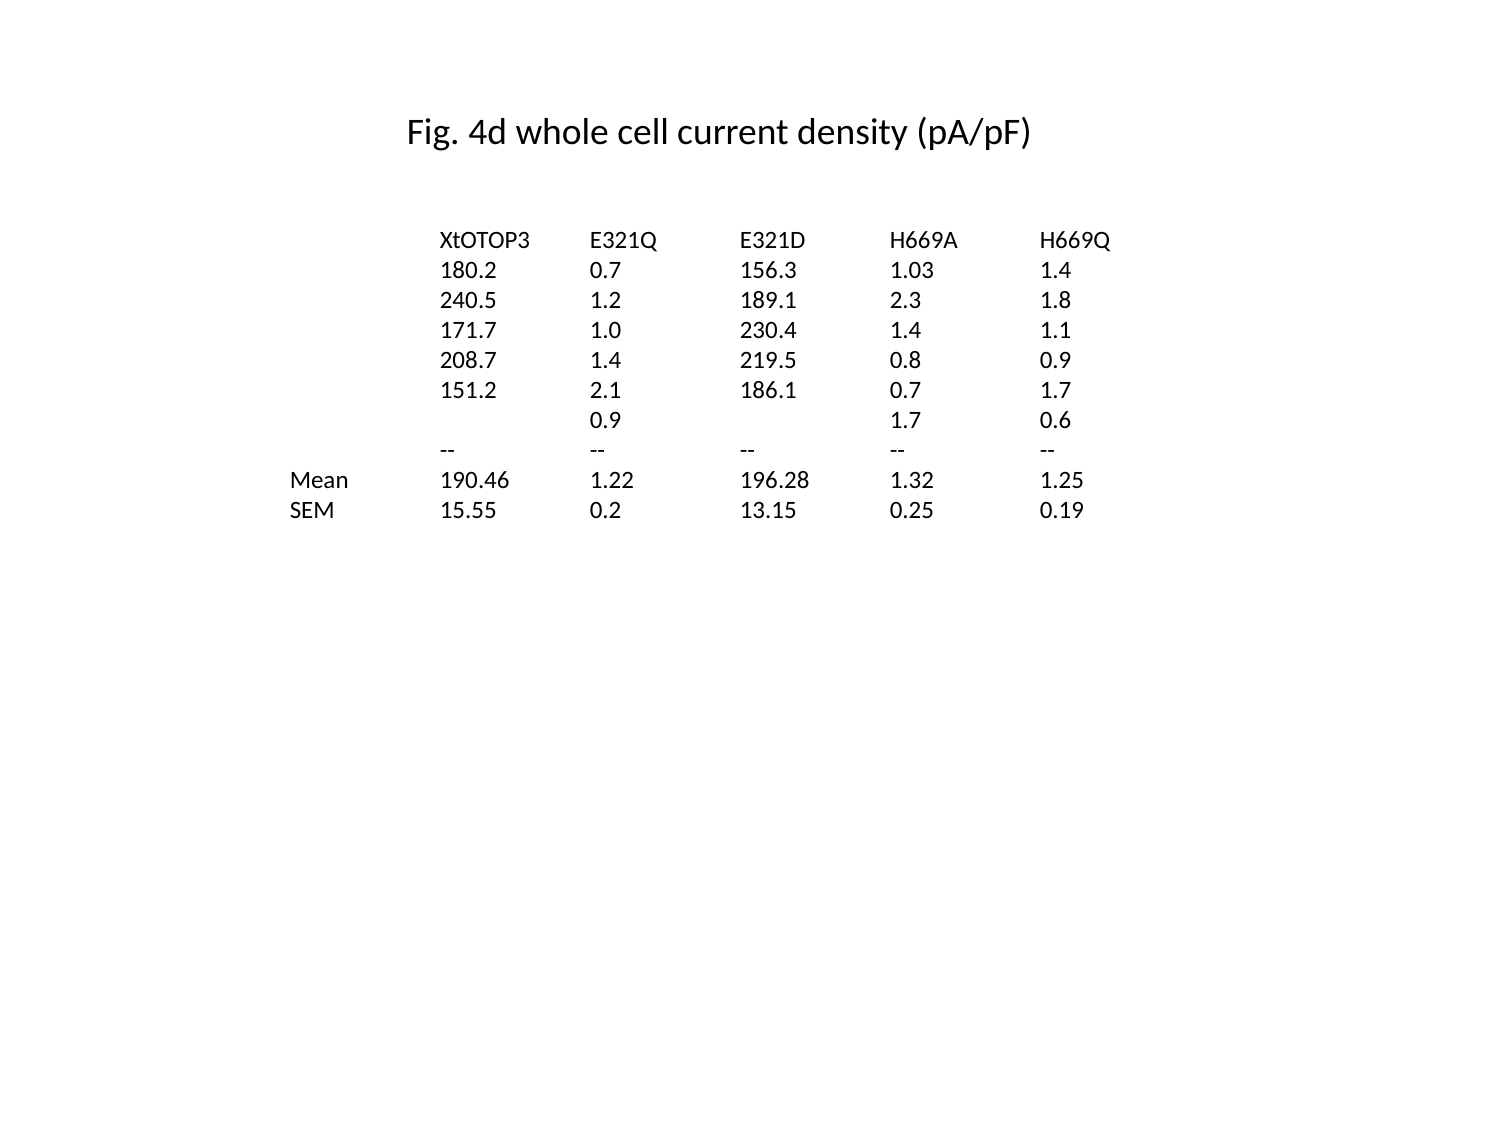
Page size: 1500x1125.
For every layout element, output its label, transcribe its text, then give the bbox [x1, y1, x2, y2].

text_box Fig. 4d whole cell current density (pA/pF) [392, 99, 1048, 160]
text_box XtOTOP3 E321Q E321D H669A H669Q 180.2 0.7 156.3 1.03 1.4 240.5 1.2 189.1 2.3 1.8 171.7 1.0 230.4 1.4 1.1 208.7 1.4 219.5 0.8 0.9 151.2 2.1 186.1 0.7 1.7 0.9 1.7 0.6 -- -- -- -- -- Mean 190.46 1.22 196.28 1.32 1.25 SEM 15.55 0.2 13.15 0.25 0.19 [274, 126, 1500, 531]
